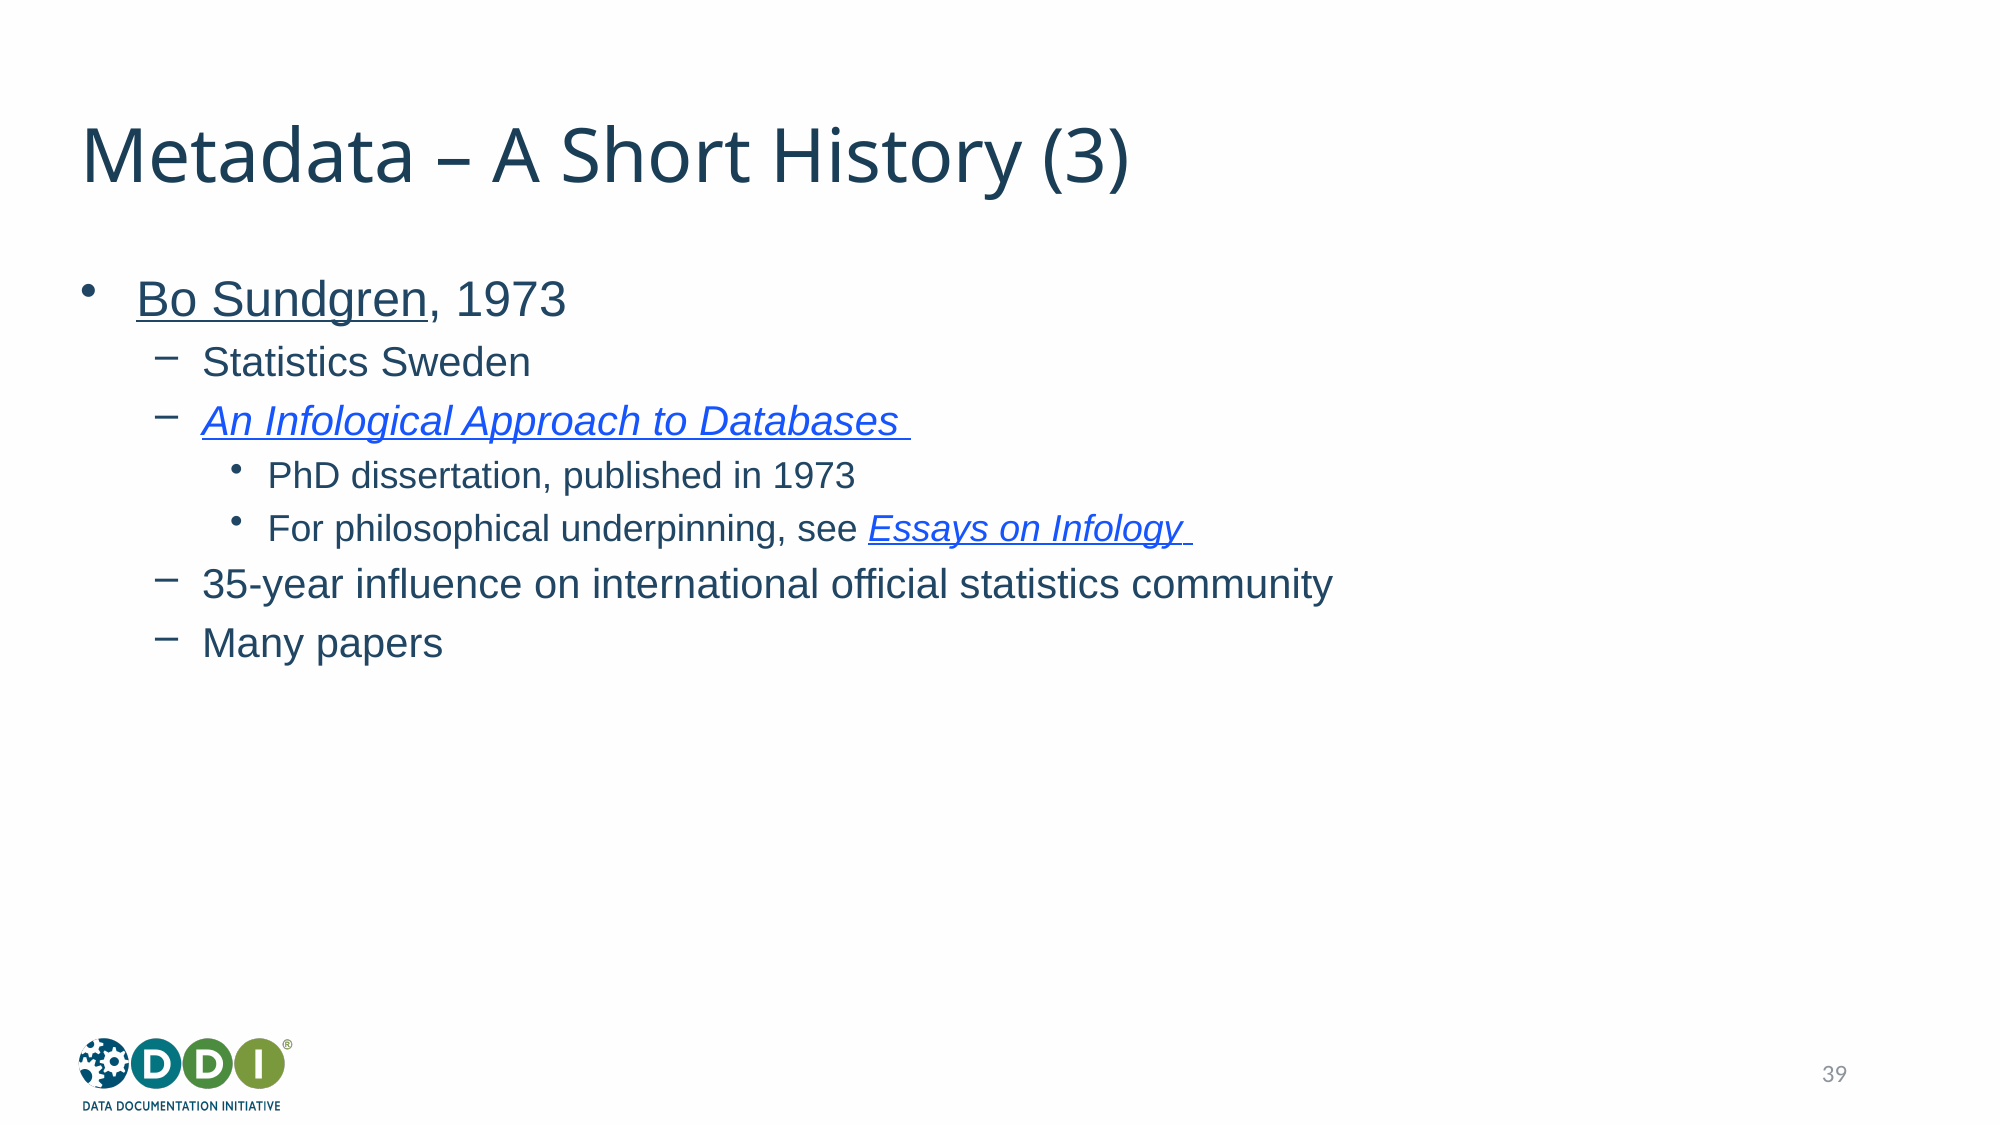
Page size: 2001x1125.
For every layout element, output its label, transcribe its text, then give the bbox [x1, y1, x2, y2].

slide_number 39 [1412, 1042, 1863, 1103]
picture [65, 1032, 305, 1115]
list Bo Sundgren, 1973 Statistics Sweden An Infological Approach to Databases PhD dissertation, published in 1973 For philosophical underpinning, see Essays on Infology 35-year influence on international official statistics community Many papers [65, 259, 1916, 1019]
title Metadata – A Short History (3) [65, 59, 1916, 247]
